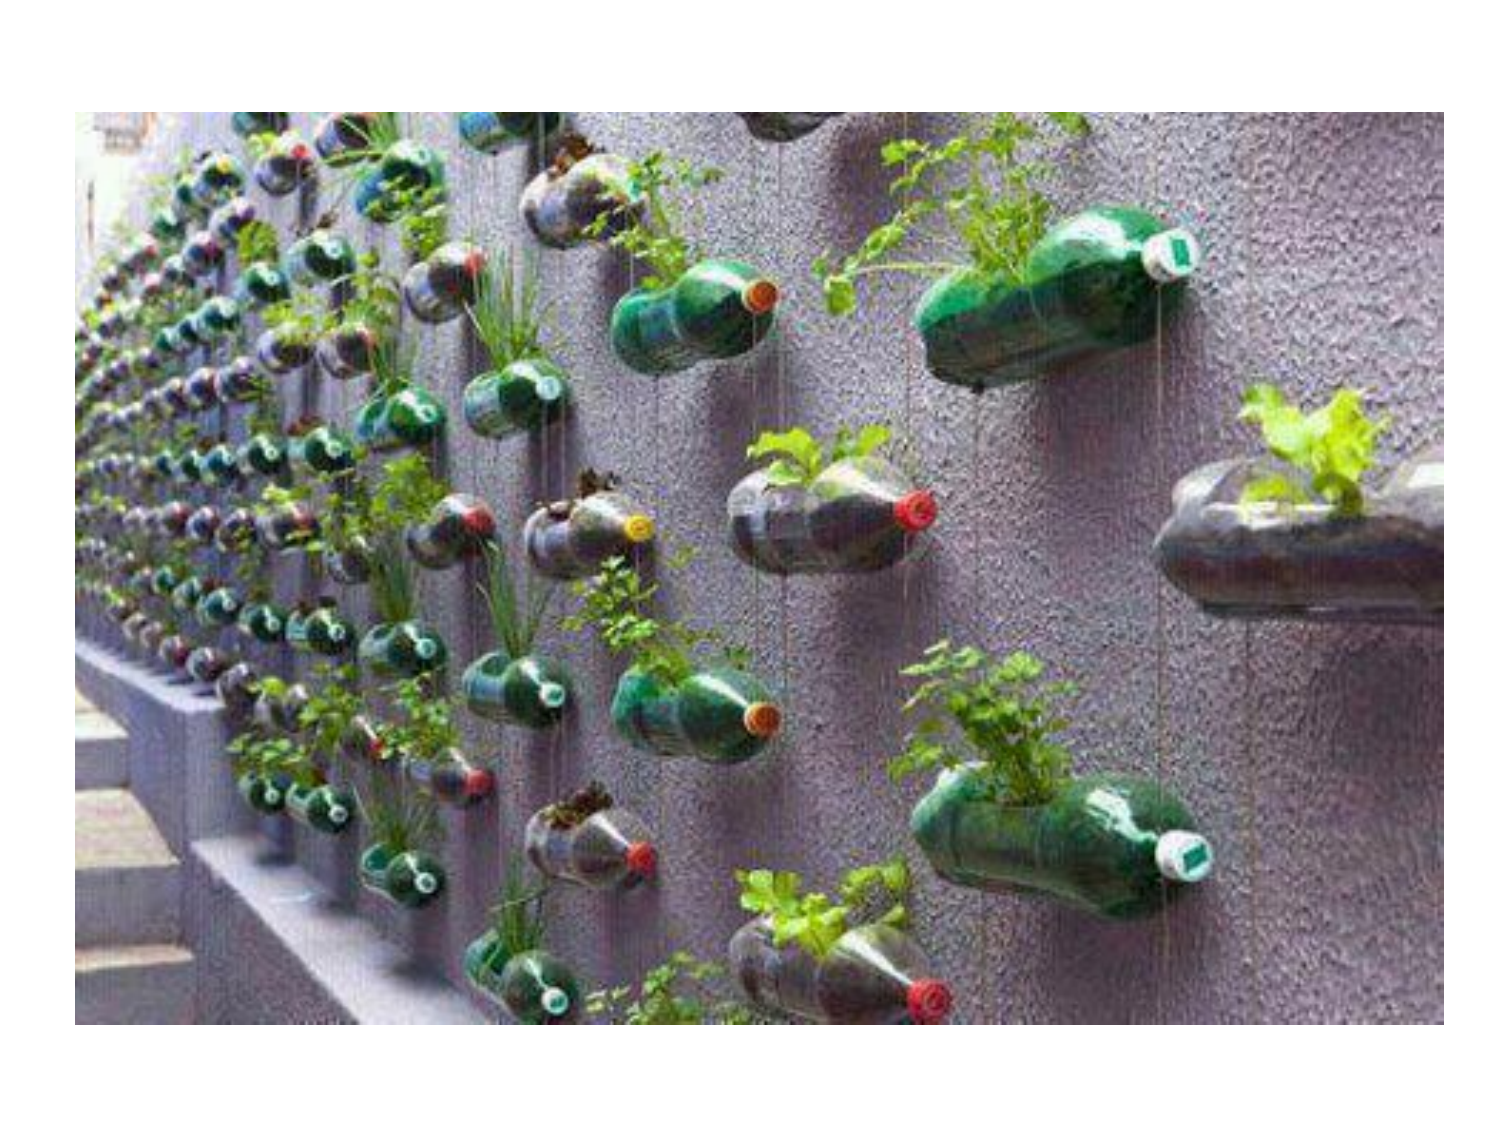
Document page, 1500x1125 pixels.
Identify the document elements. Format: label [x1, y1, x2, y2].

picture [74, 112, 1444, 1026]
